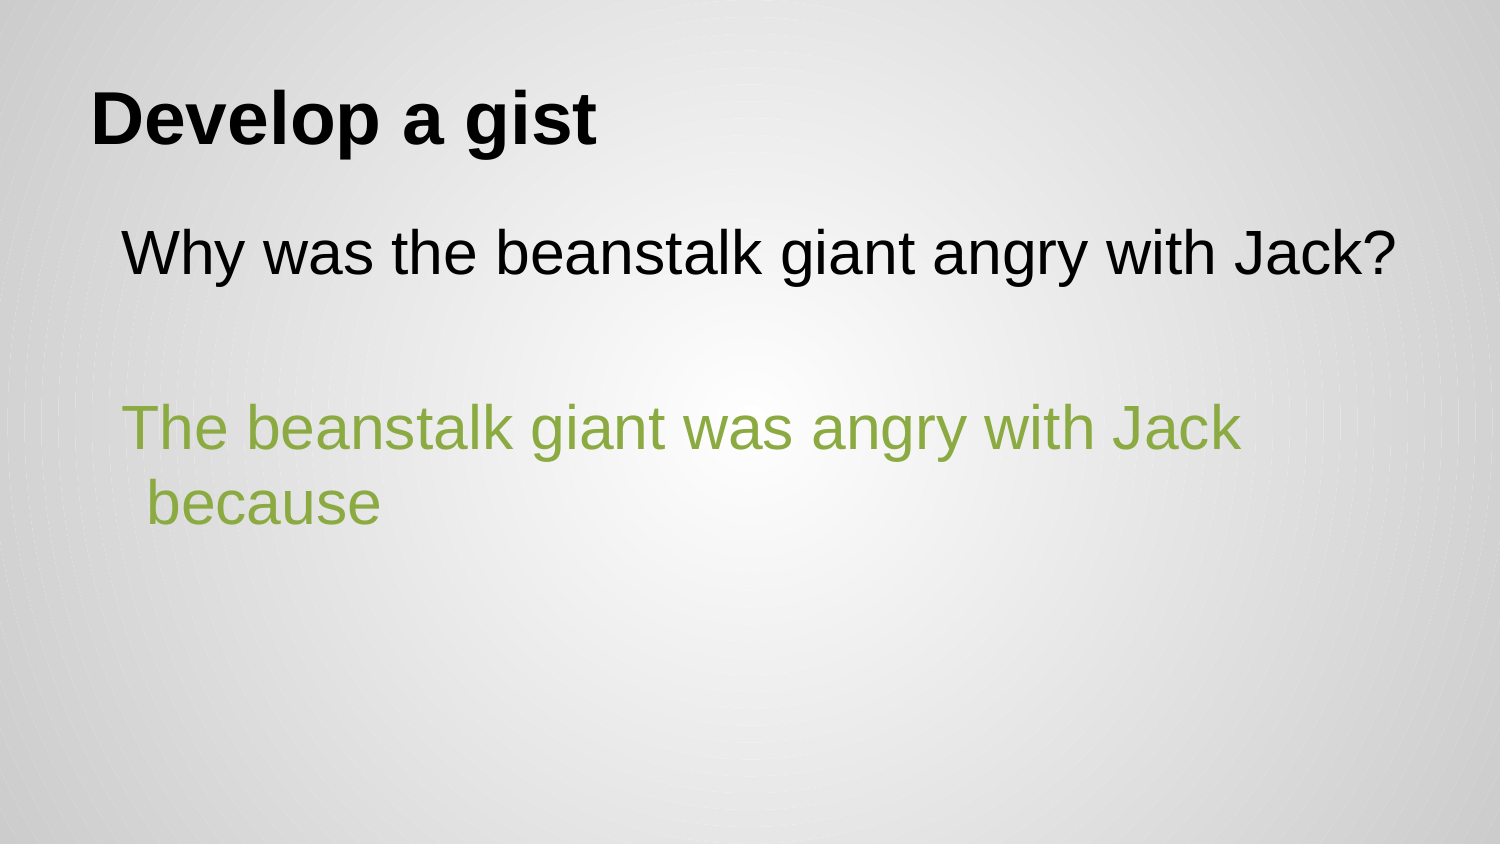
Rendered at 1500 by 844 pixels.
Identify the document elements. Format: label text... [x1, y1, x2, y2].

list Why was the beanstalk giant angry with Jack? The beanstalk giant was angry with Jack because [74, 196, 1426, 809]
title Develop a gist [74, 33, 1426, 175]
